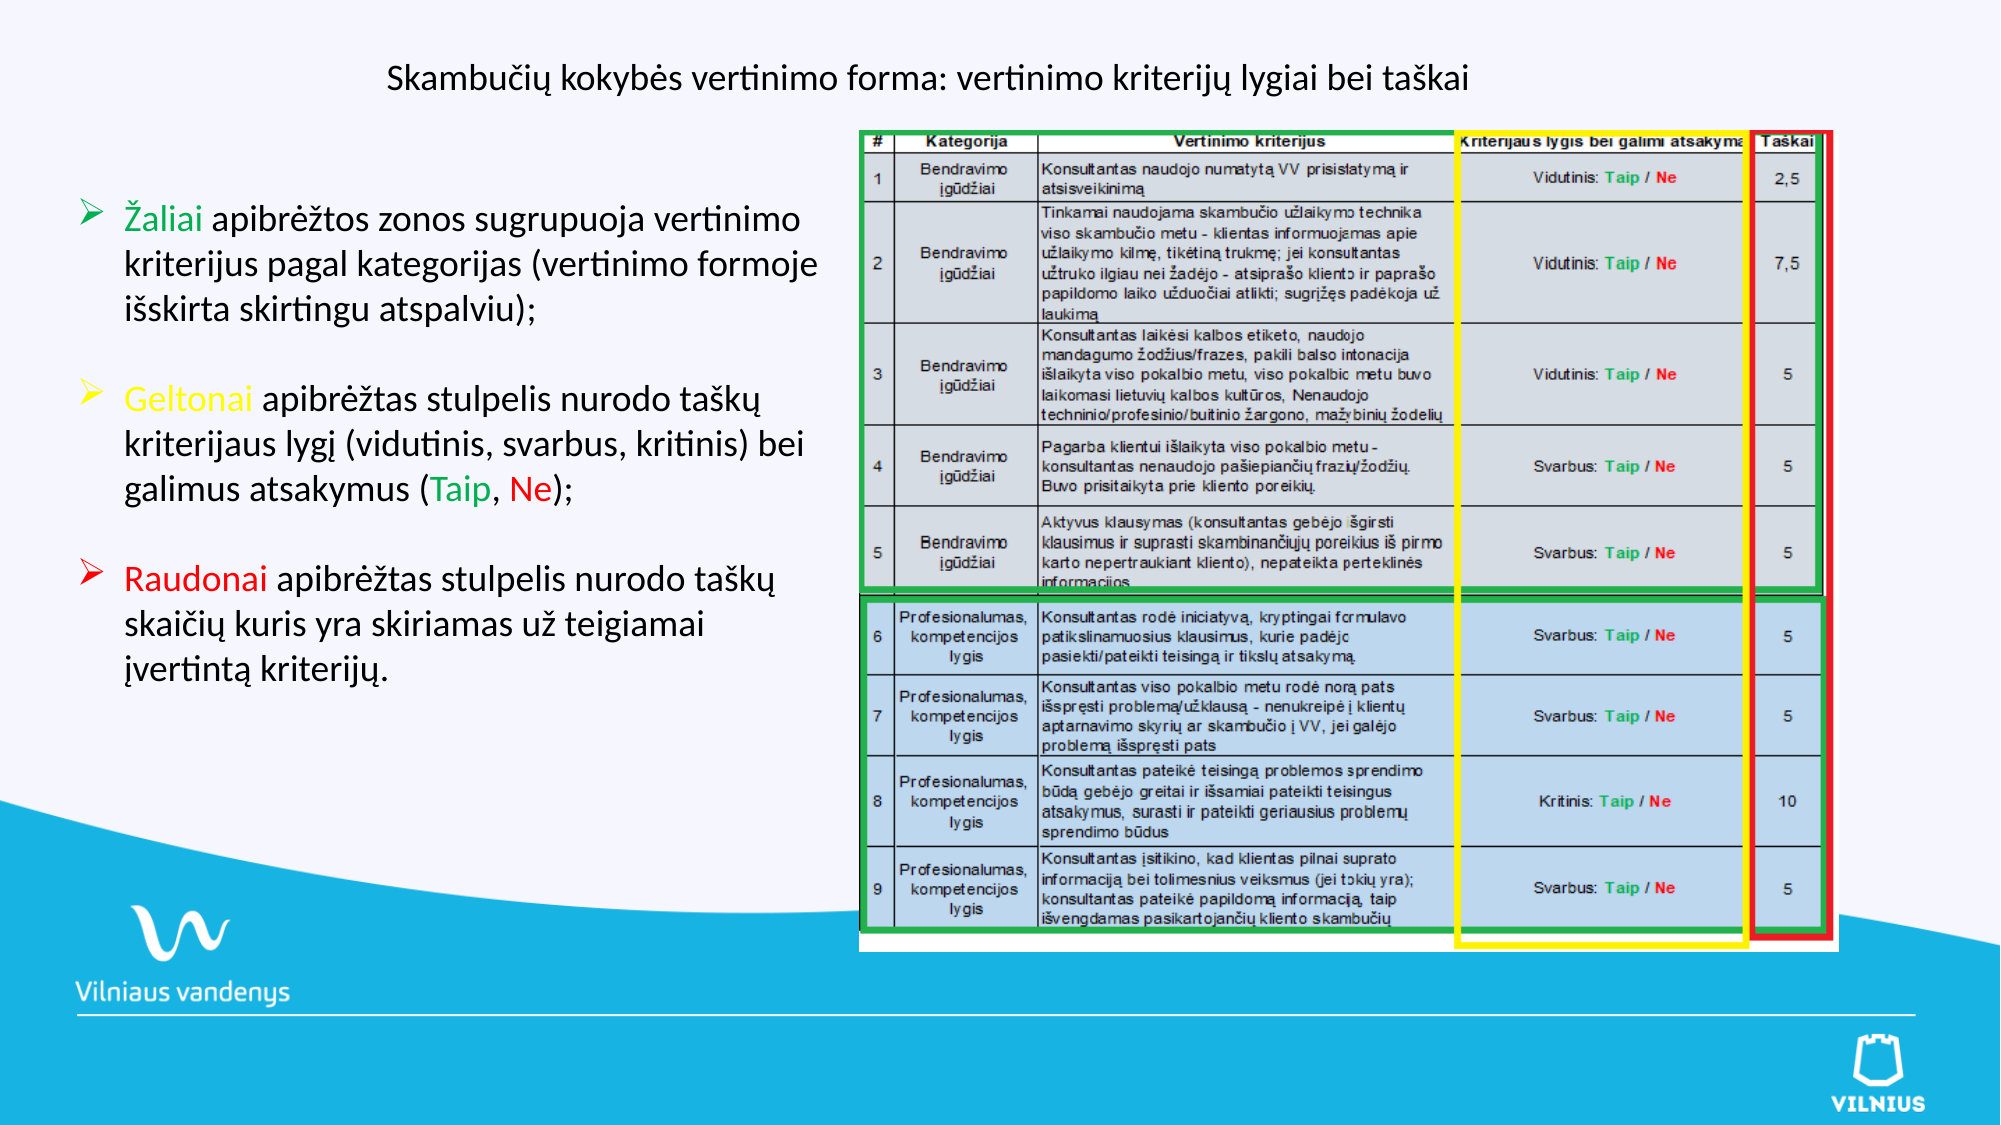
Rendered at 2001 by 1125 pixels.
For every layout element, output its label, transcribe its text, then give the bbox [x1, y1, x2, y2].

text_box Skambučių kokybės vertinimo forma: vertinimo kriterijų lygiai bei taškai [371, 45, 1534, 106]
text_box Žaliai apibrėžtos zonos sugrupuoja vertinimo kriterijus pagal kategorijas (vertinimo formoje išskirta skirtingu atspalviu); Geltonai apibrėžtas stulpelis nurodo taškų kriterijaus lygį (vidutinis, svarbus, kritinis) bei galimus atsakymus (Taip, Ne); Raudonai apibrėžtas stulpelis nurodo taškų skaičių kuris yra skiriamas už teigiamai įvertintą kriterijų. [62, 187, 836, 787]
picture [0, 130, 2000, 1125]
